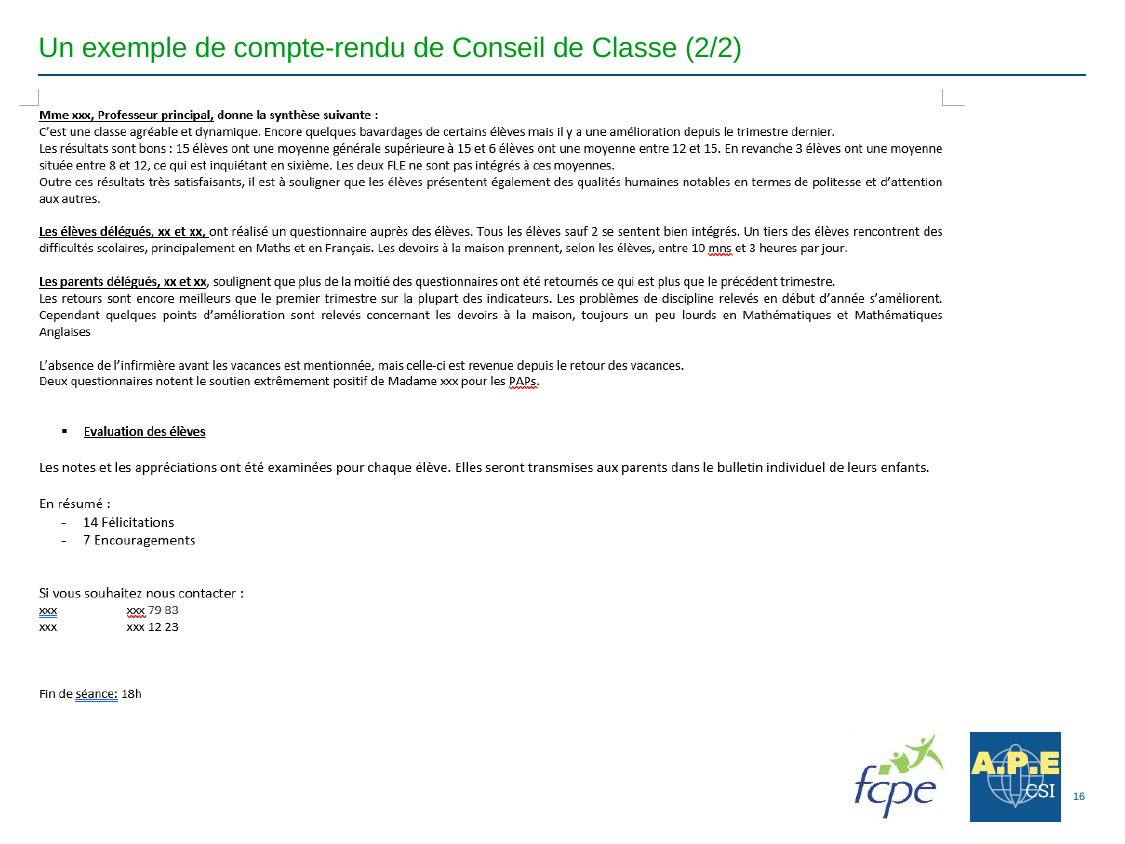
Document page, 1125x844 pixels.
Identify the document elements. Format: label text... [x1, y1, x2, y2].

list Un exemple de compte-rendu de Conseil de Classe (2/2) [38, 28, 993, 89]
picture [18, 89, 993, 719]
picture [970, 732, 1061, 822]
picture [850, 730, 947, 820]
slide_number 16 [1060, 791, 1086, 813]
